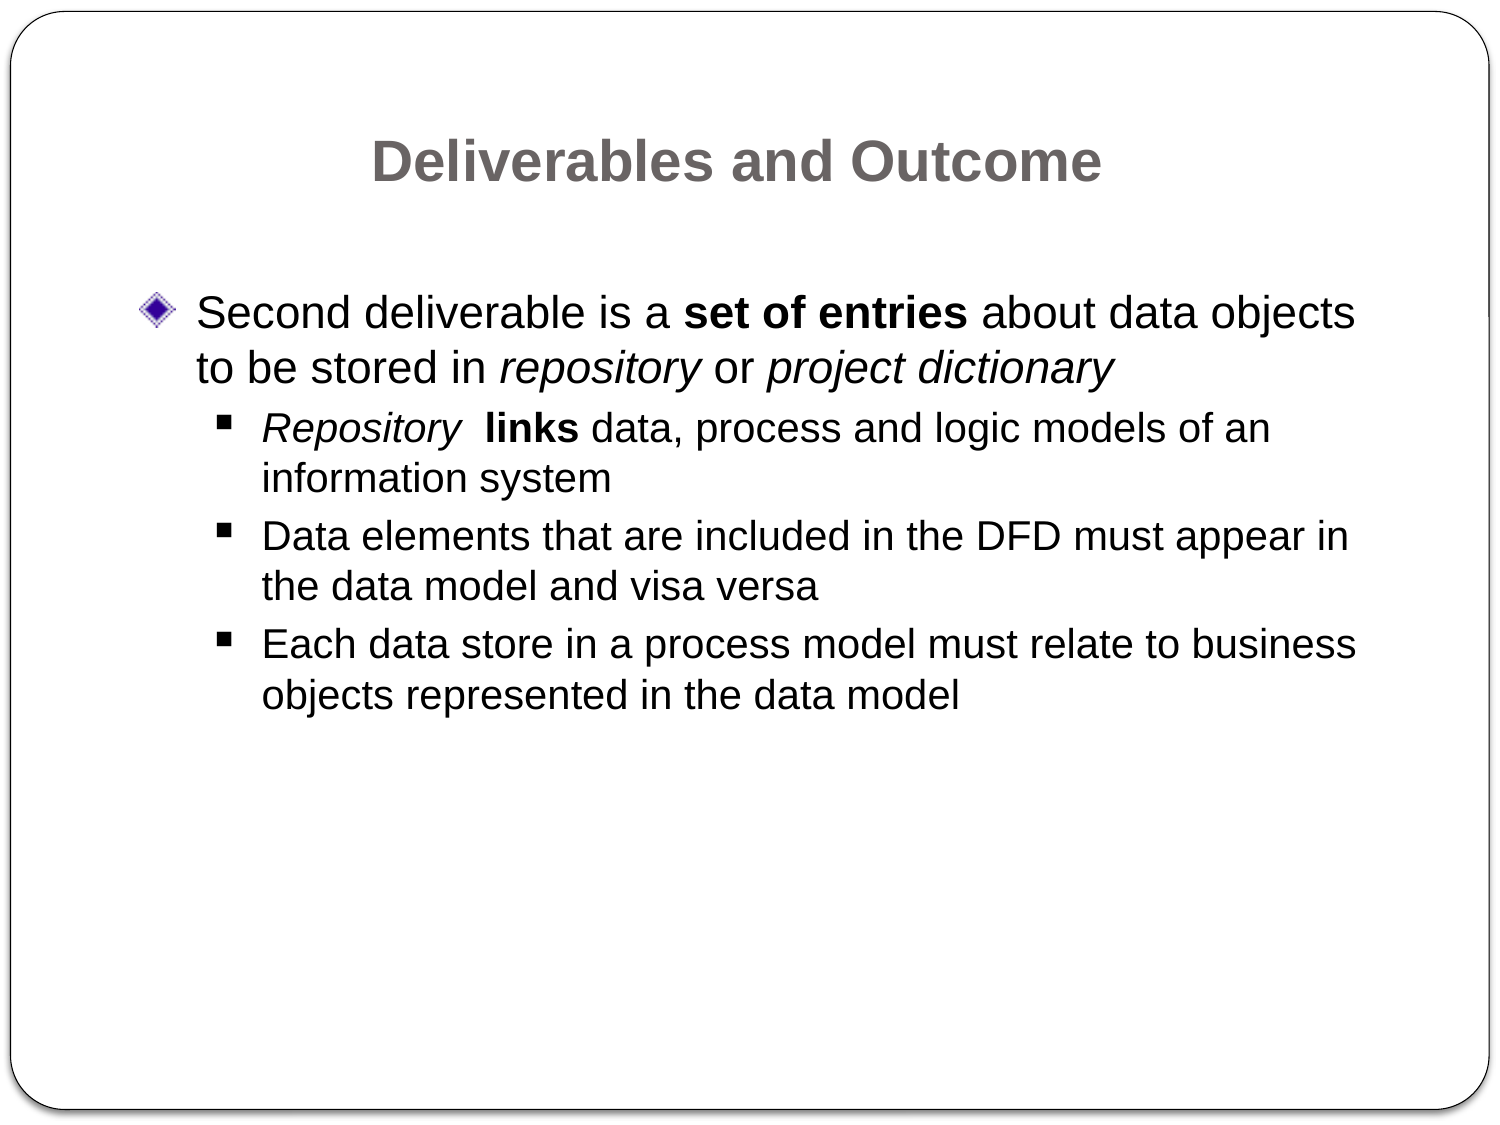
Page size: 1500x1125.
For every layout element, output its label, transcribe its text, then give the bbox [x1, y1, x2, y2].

text_box Second deliverable is a set of entries about data objects to be stored in repository or project dictionary Repository links data, process and logic models of an information system Data elements that are included in the DFD must appear in the data model and visa versa Each data store in a process model must relate to business objects represented in the data model [124, 274, 1400, 950]
picture [139, 292, 176, 328]
text_box Deliverables and Outcome [99, 99, 1375, 200]
